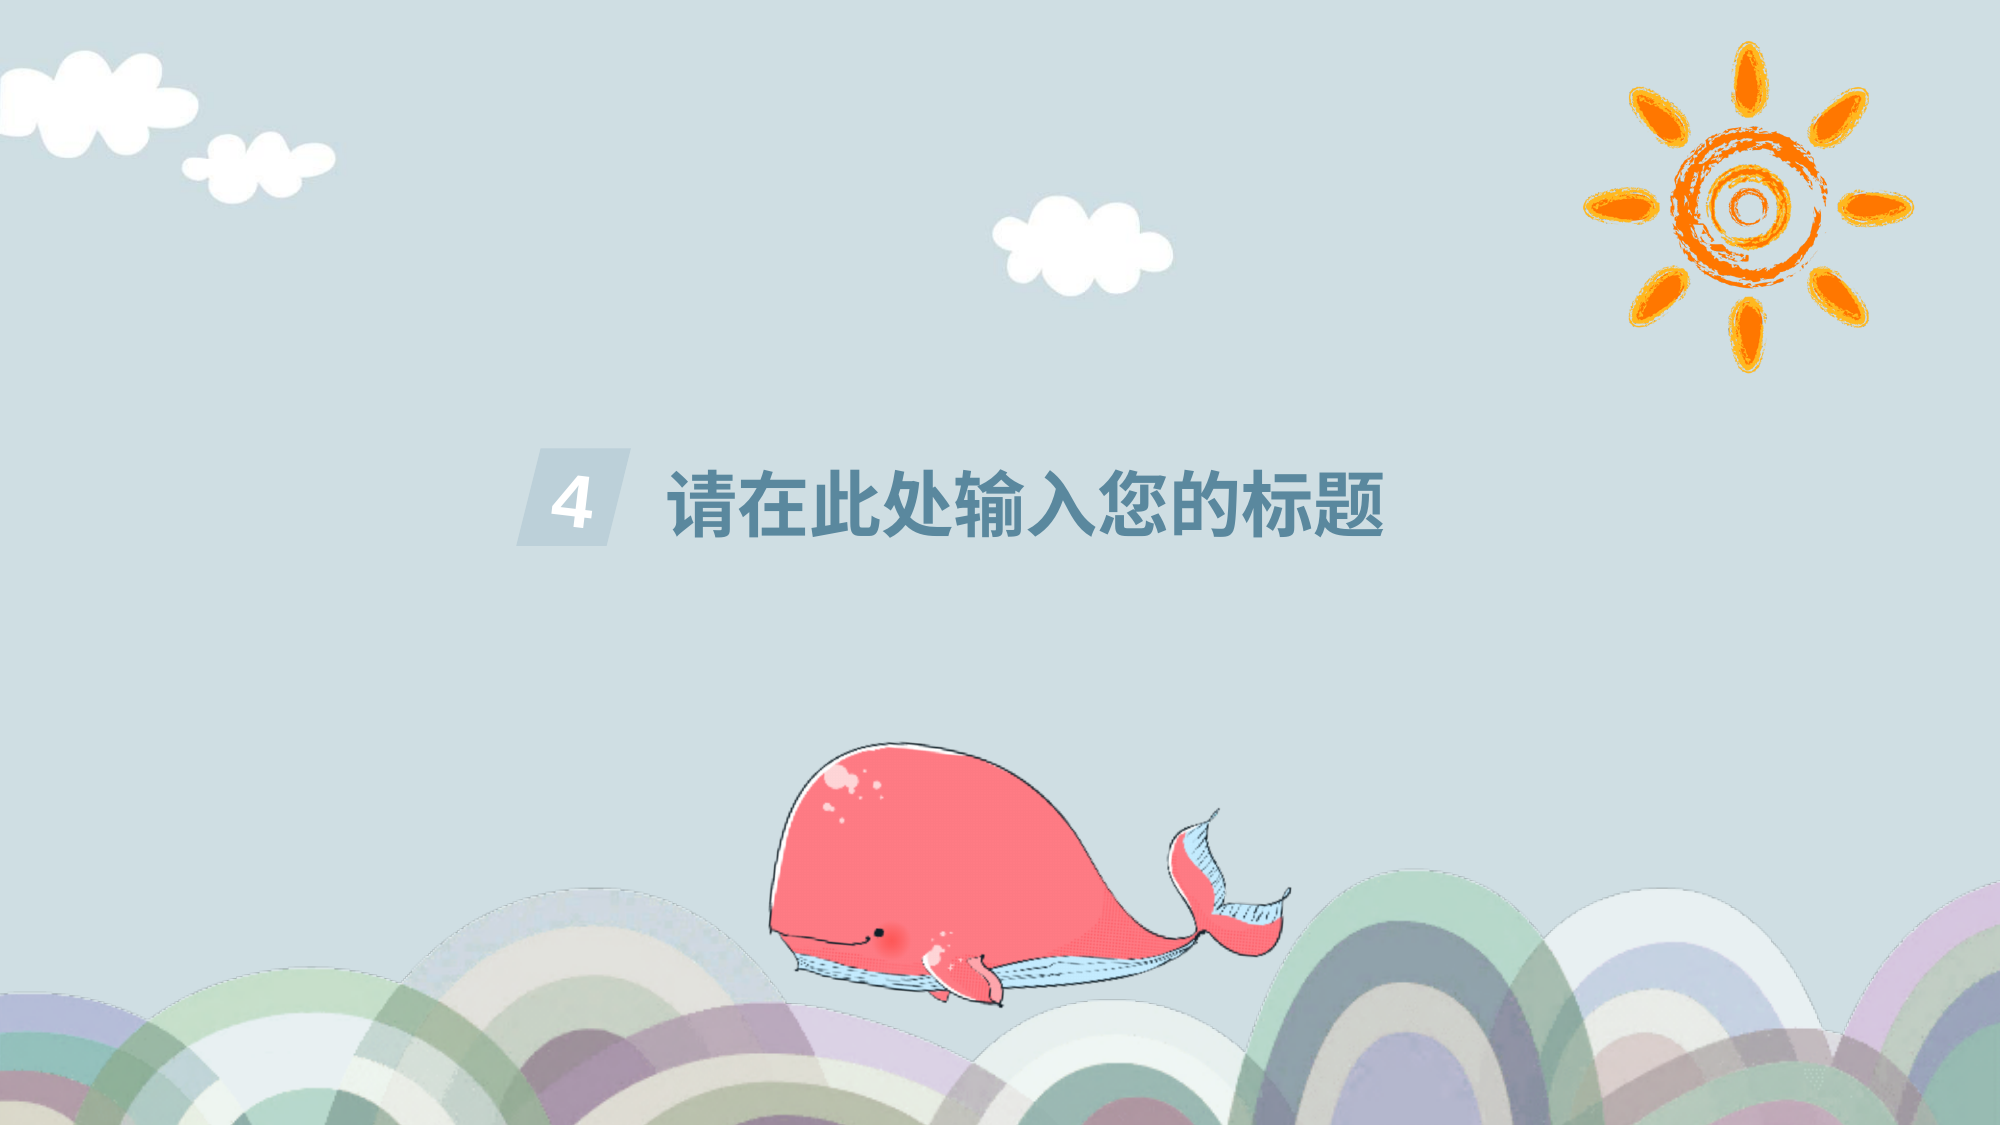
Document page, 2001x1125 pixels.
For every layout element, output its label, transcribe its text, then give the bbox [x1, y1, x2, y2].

text_box 请在此处输入您的标题 [665, 442, 1505, 547]
picture [0, 9, 1199, 418]
picture [0, 723, 2000, 1125]
text_box 4 [516, 448, 631, 546]
picture [1573, 0, 1947, 378]
